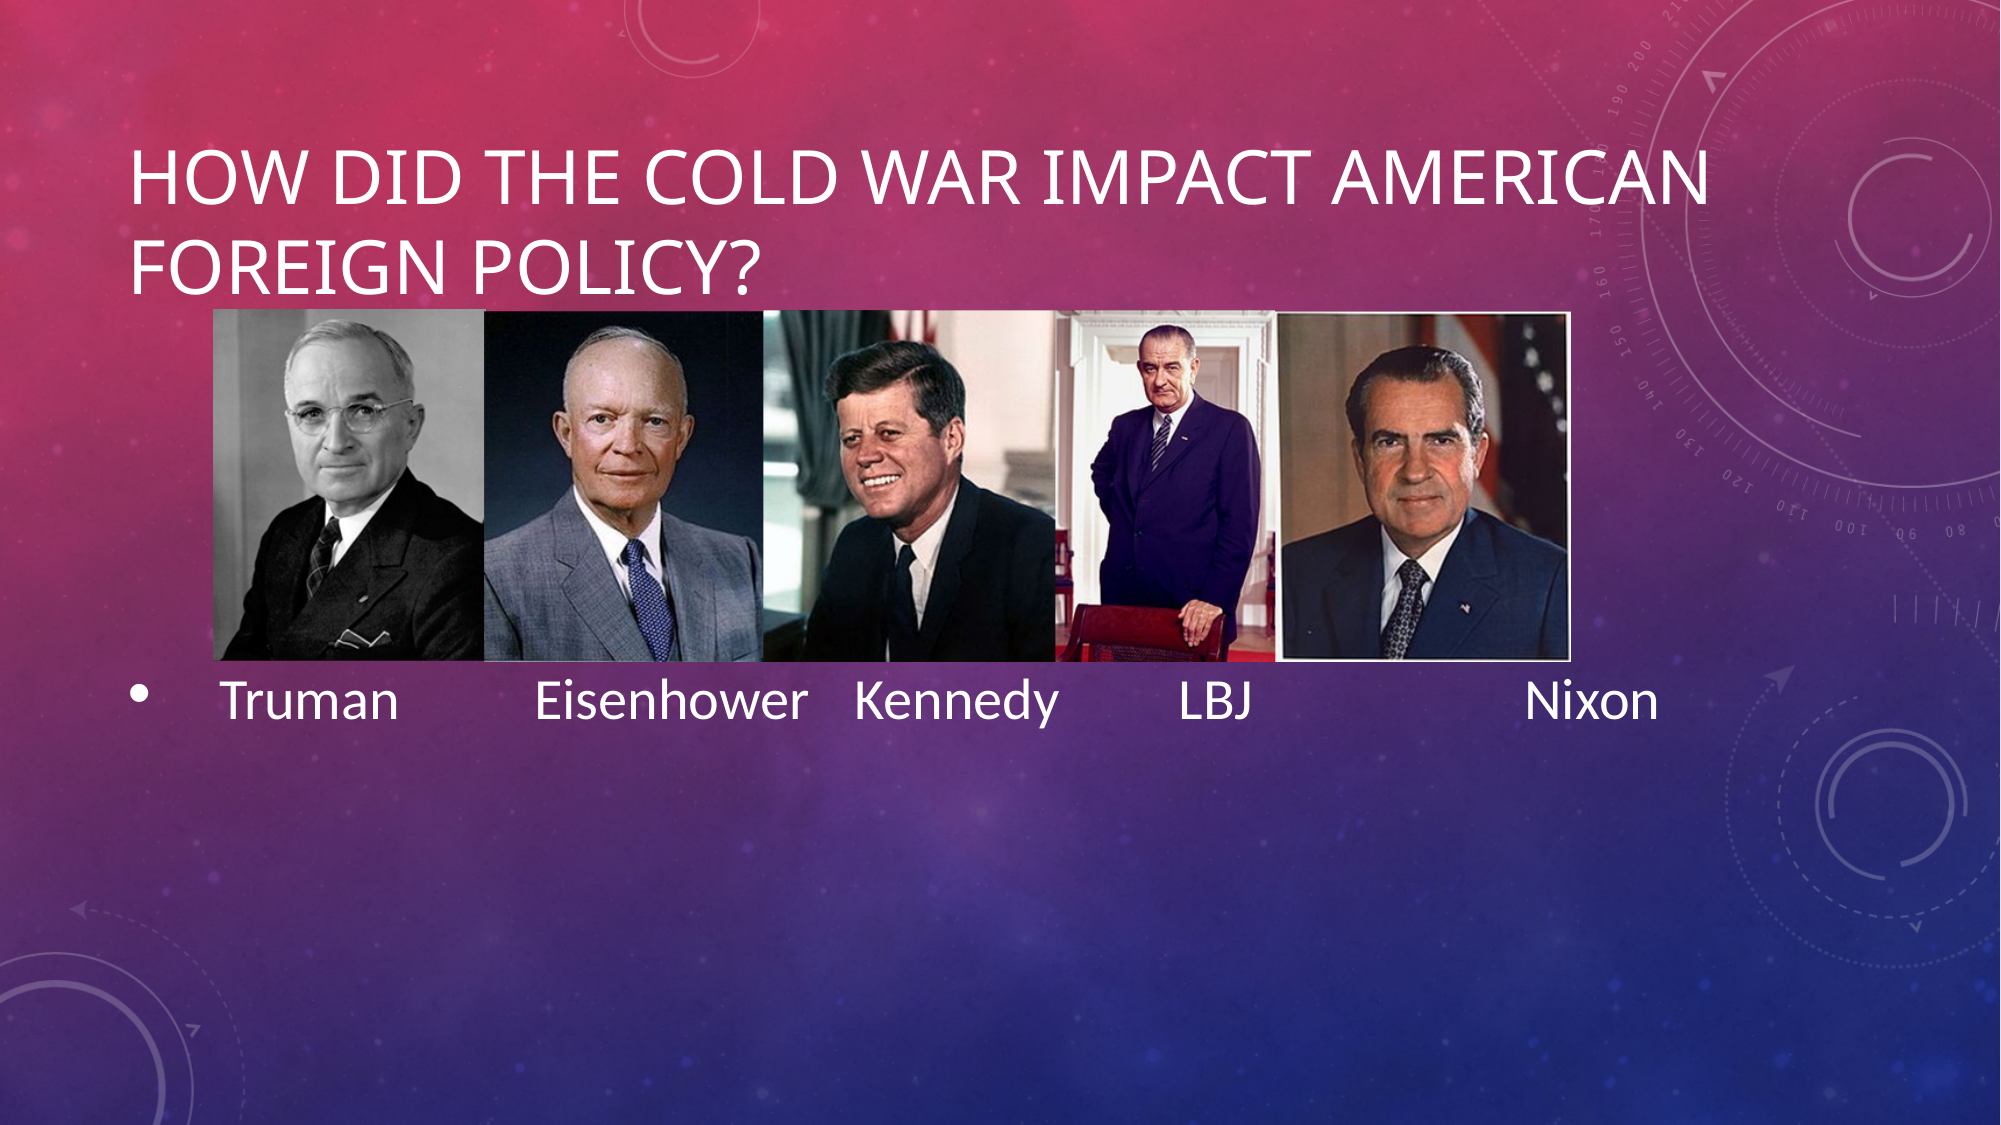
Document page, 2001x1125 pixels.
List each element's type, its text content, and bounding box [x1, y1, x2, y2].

picture [0, 0, 2001, 1125]
title How did the cold war impact American foreign policy? [112, 99, 1775, 292]
list Truman Eisenhower Kennedy LBJ Nixon [112, 292, 1775, 891]
